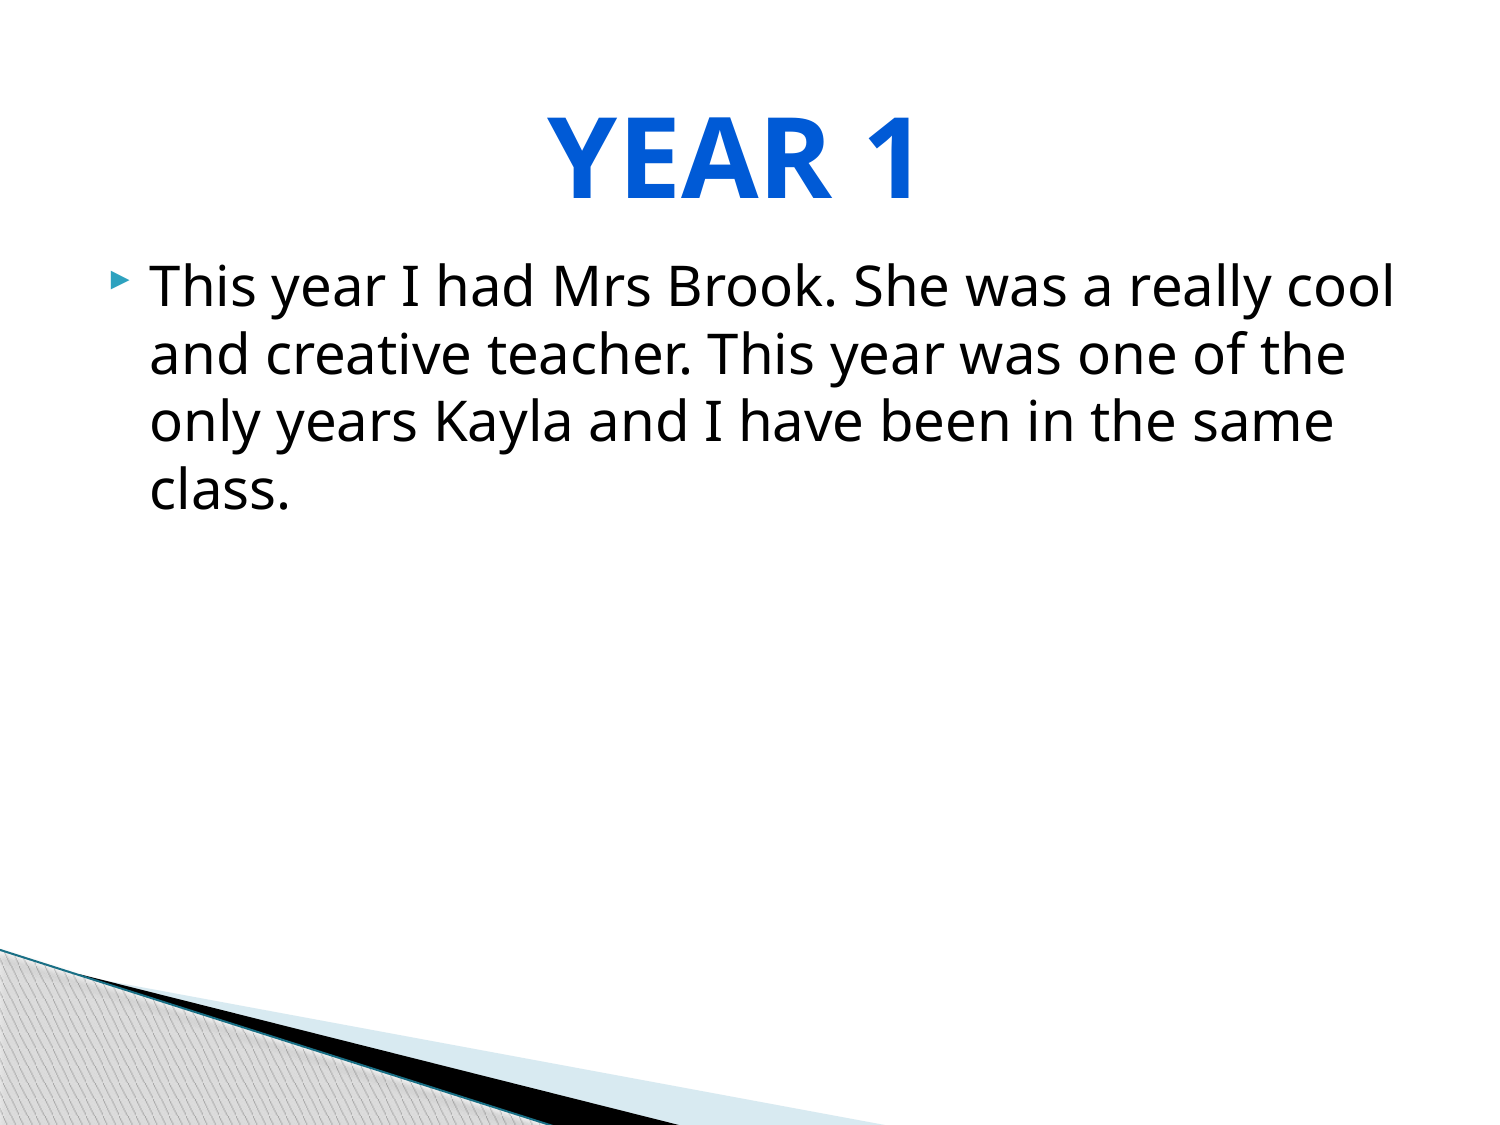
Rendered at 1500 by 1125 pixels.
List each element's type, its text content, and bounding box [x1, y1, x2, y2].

text_box Year 1 [532, 78, 942, 229]
list This year I had Mrs Brook. She was a really cool and creative teacher. This year was one of the only years Kayla and I have been in the same class. [75, 243, 1425, 986]
